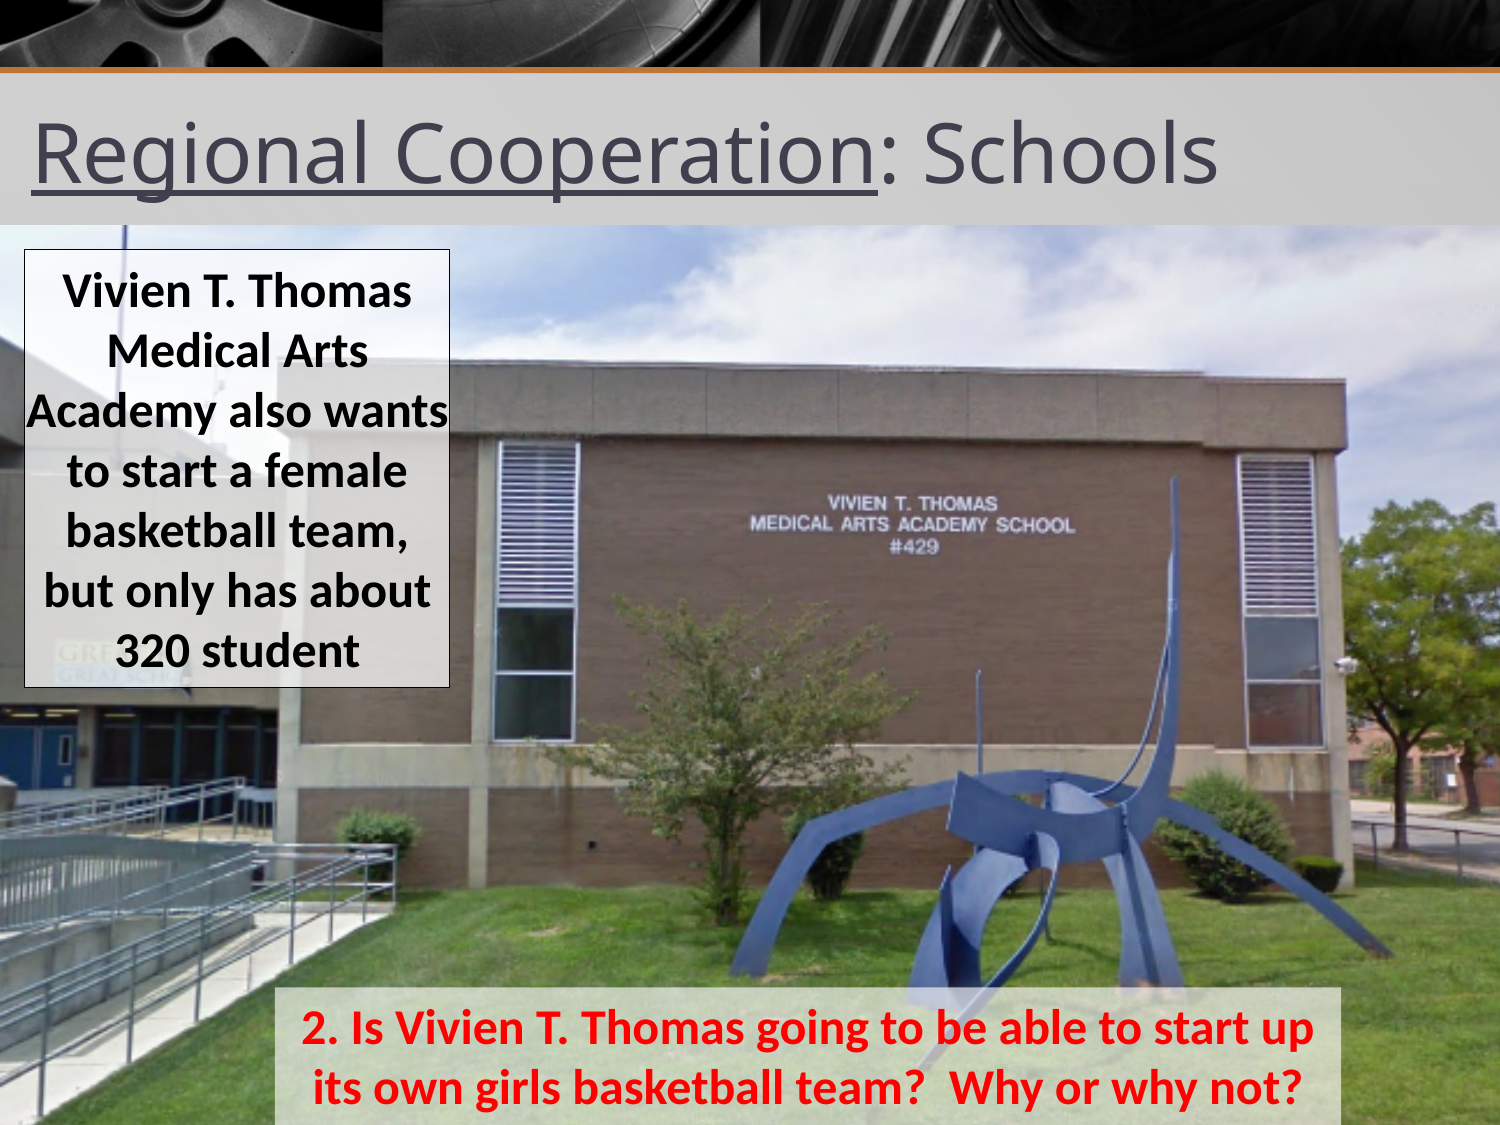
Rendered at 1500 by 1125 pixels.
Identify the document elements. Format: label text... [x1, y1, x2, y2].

picture [0, 0, 1500, 67]
title Regional Cooperation: Schools [30, 75, 1481, 224]
picture [0, 224, 1500, 1125]
